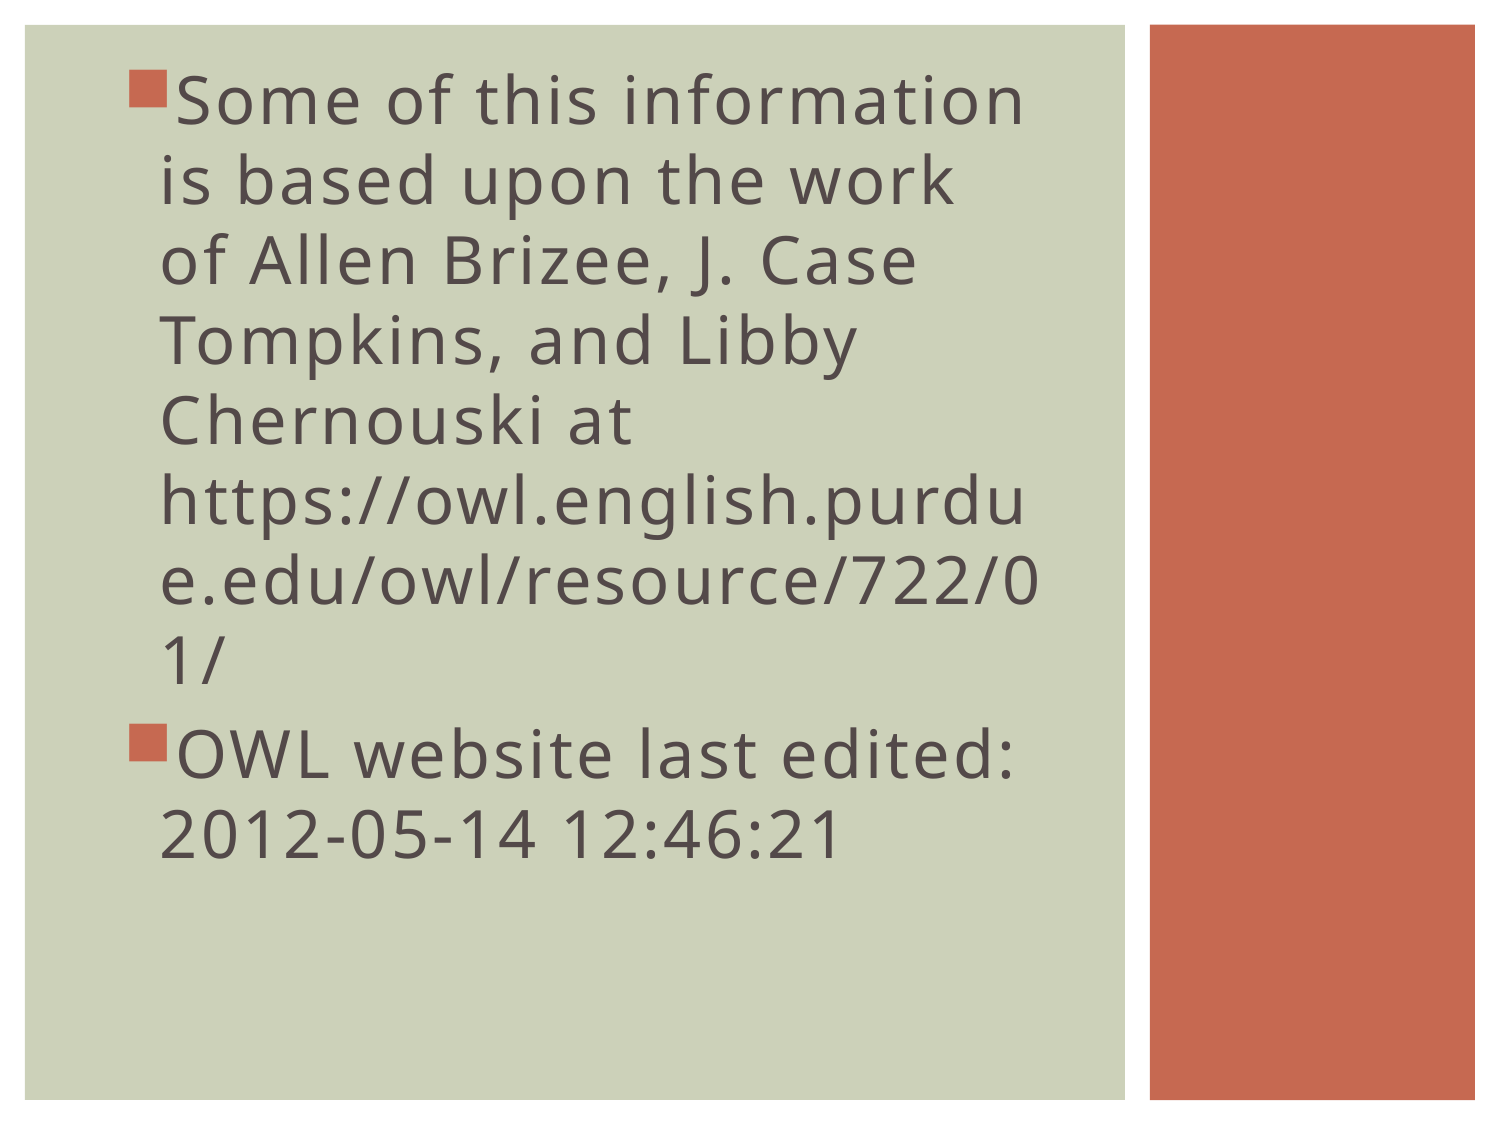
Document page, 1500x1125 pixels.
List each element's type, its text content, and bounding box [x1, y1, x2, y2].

list Some of this information is based upon the work of Allen Brizee, J. Case Tompkins, and Libby Chernouski at https://owl.english.purdue.edu/owl/resource/722/01/ OWL website last edited: 2012-05-14 12:46:21 [99, 50, 1063, 1011]
